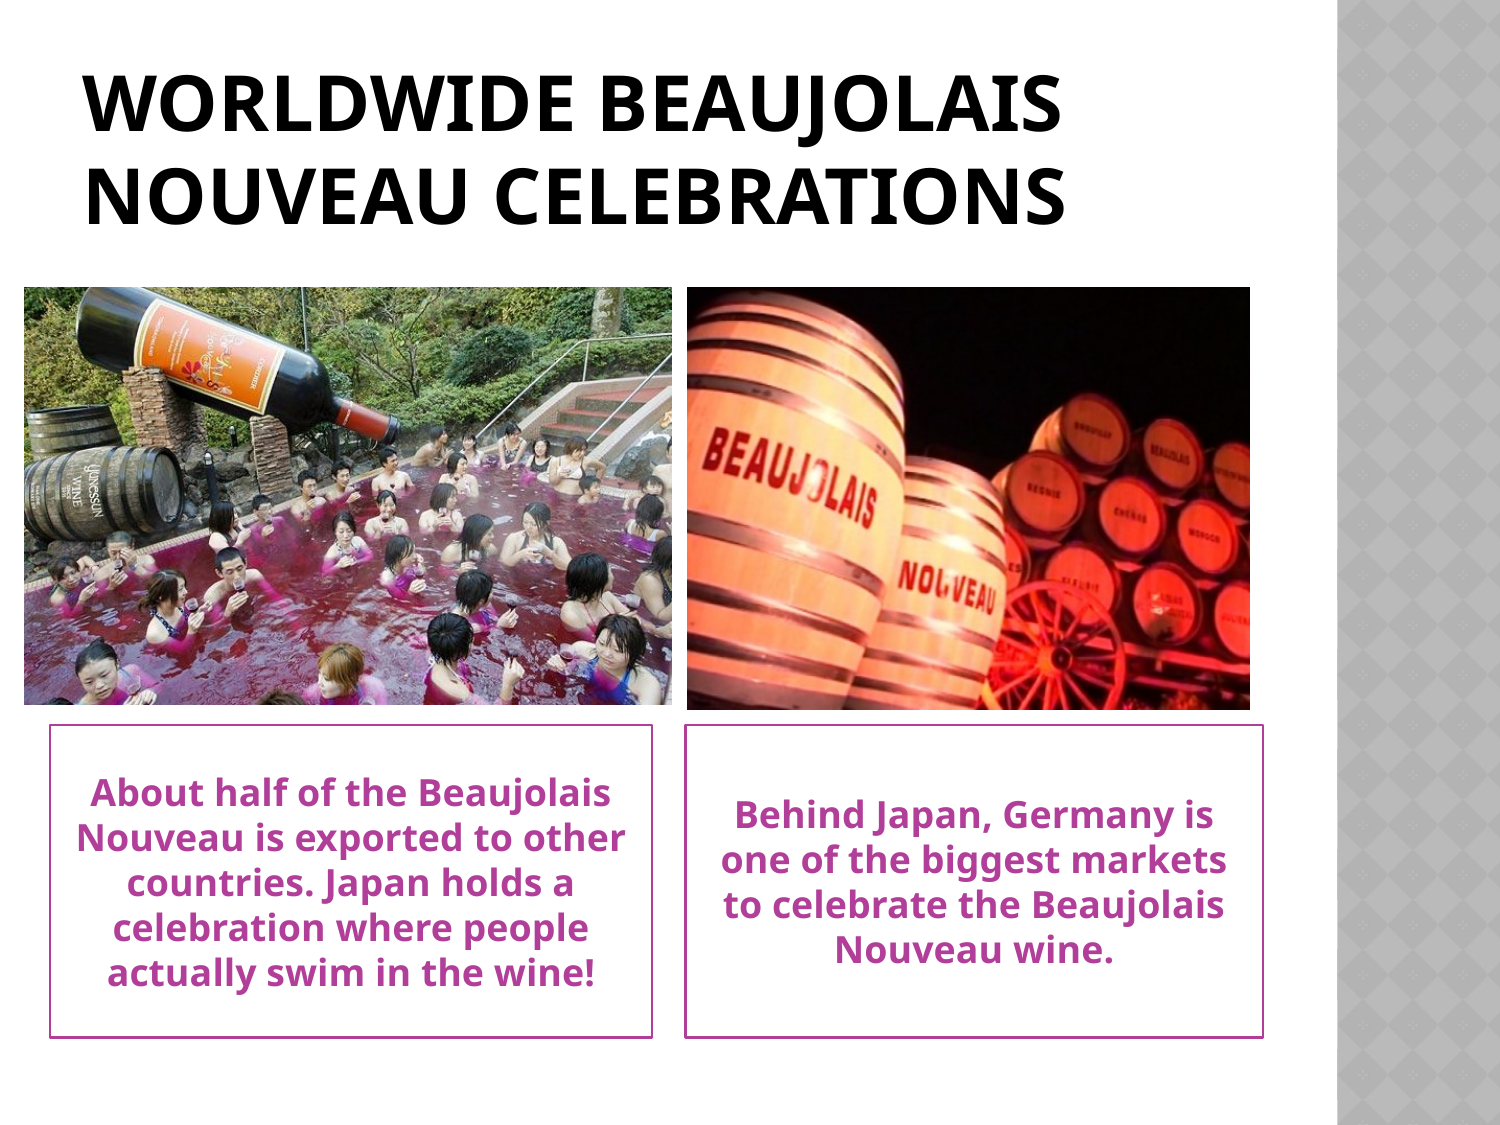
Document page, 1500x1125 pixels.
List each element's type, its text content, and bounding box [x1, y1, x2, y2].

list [687, 286, 1251, 710]
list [24, 286, 672, 705]
list About half of the Beaujolais Nouveau is exported to other countries. Japan holds a celebration where people actually swim in the wine! [49, 724, 653, 1039]
title Worldwide Beaujolais nouveau celebrations [75, 52, 1263, 240]
list Behind Japan, Germany is one of the biggest markets to celebrate the Beaujolais Nouveau wine. [684, 724, 1264, 1039]
